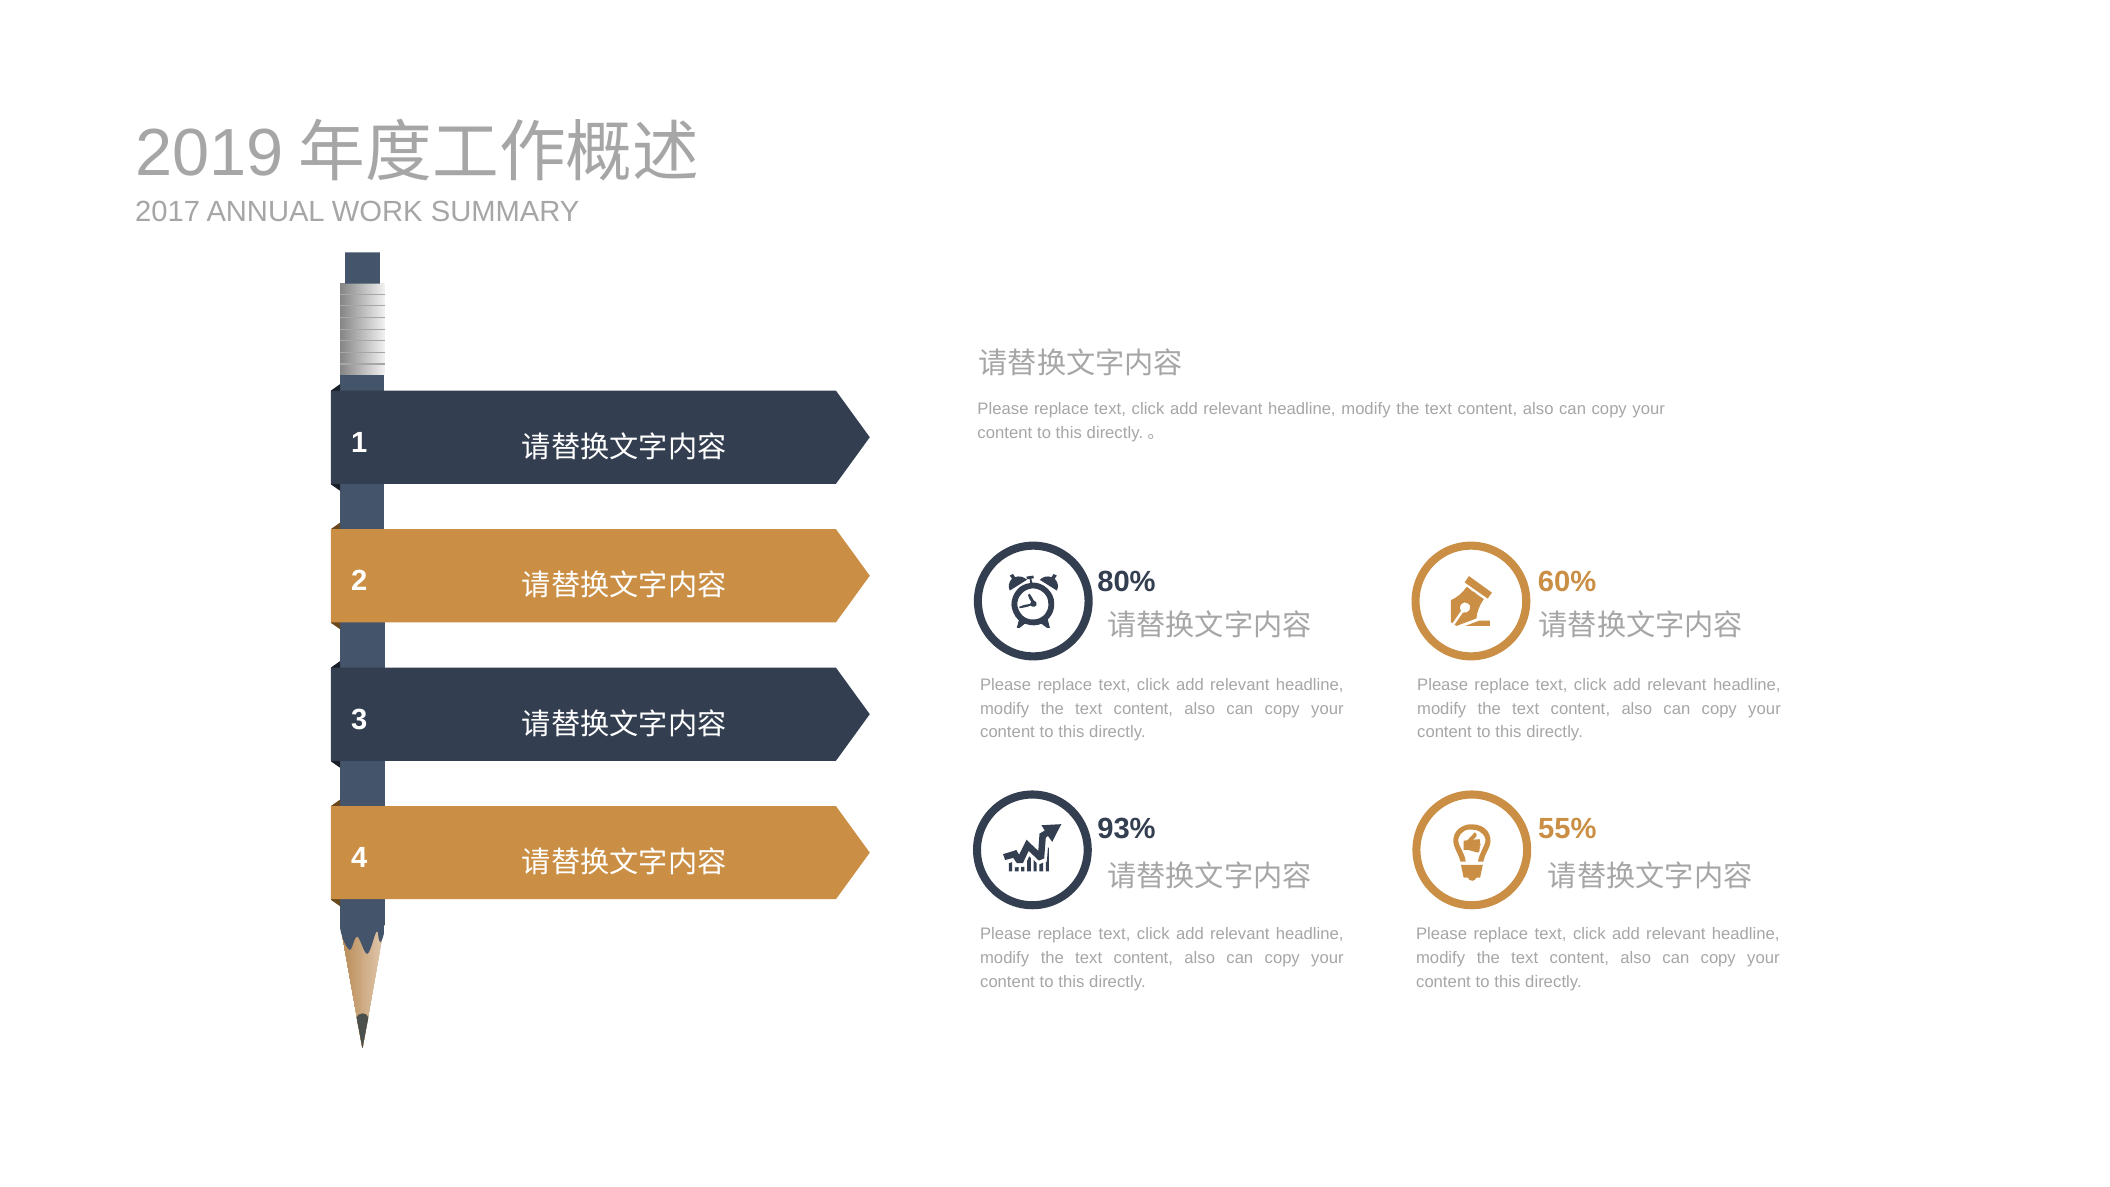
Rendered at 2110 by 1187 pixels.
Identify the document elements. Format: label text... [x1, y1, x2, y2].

text_box Please replace text, click add relevant headline, modify the text content, also can copy your content to this directly. [1402, 662, 1796, 749]
text_box 2019年度工作概述 [135, 108, 783, 189]
text_box [1410, 540, 1523, 662]
text_box [971, 789, 1092, 911]
text_box [1008, 862, 1013, 872]
text_box Please replace text, click add relevant headline, modify the text content, also can copy your content to this directly.。 [962, 386, 1681, 449]
text_box 80% [1082, 547, 1171, 605]
text_box 请替换文字内容 [1092, 592, 1328, 649]
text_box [330, 252, 870, 1049]
text_box [1460, 864, 1483, 881]
text_box 请替换文字内容 [1533, 842, 1768, 900]
text_box 请替换文字内容 [1092, 842, 1328, 900]
text_box Please replace text, click add relevant headline, modify the text content, also can copy your content to this directly. [965, 912, 1359, 999]
text_box [1411, 789, 1533, 911]
text_box [972, 540, 1092, 662]
text_box [1045, 847, 1049, 872]
text_box 2017 ANNUAL WORK SUMMARY [135, 191, 596, 227]
text_box Please replace text, click add relevant headline, modify the text content, also can copy your content to this directly. [1401, 912, 1795, 999]
text_box Please replace text, click add relevant headline, modify the text content, also can copy your content to this directly. [965, 662, 1359, 749]
text_box 请替换文字内容 [1523, 592, 1759, 649]
text_box 请替换文字内容 [963, 330, 1199, 386]
text_box [1039, 862, 1044, 872]
text_box [1008, 573, 1055, 628]
text_box 55% [1523, 795, 1612, 853]
text_box 60% [1523, 547, 1612, 605]
text_box [1039, 573, 1058, 591]
text_box [1027, 856, 1031, 872]
text_box [1003, 824, 1062, 864]
text_box [1033, 860, 1037, 872]
text_box [1453, 824, 1491, 862]
text_box 93% [1082, 795, 1171, 853]
text_box [1450, 576, 1492, 626]
